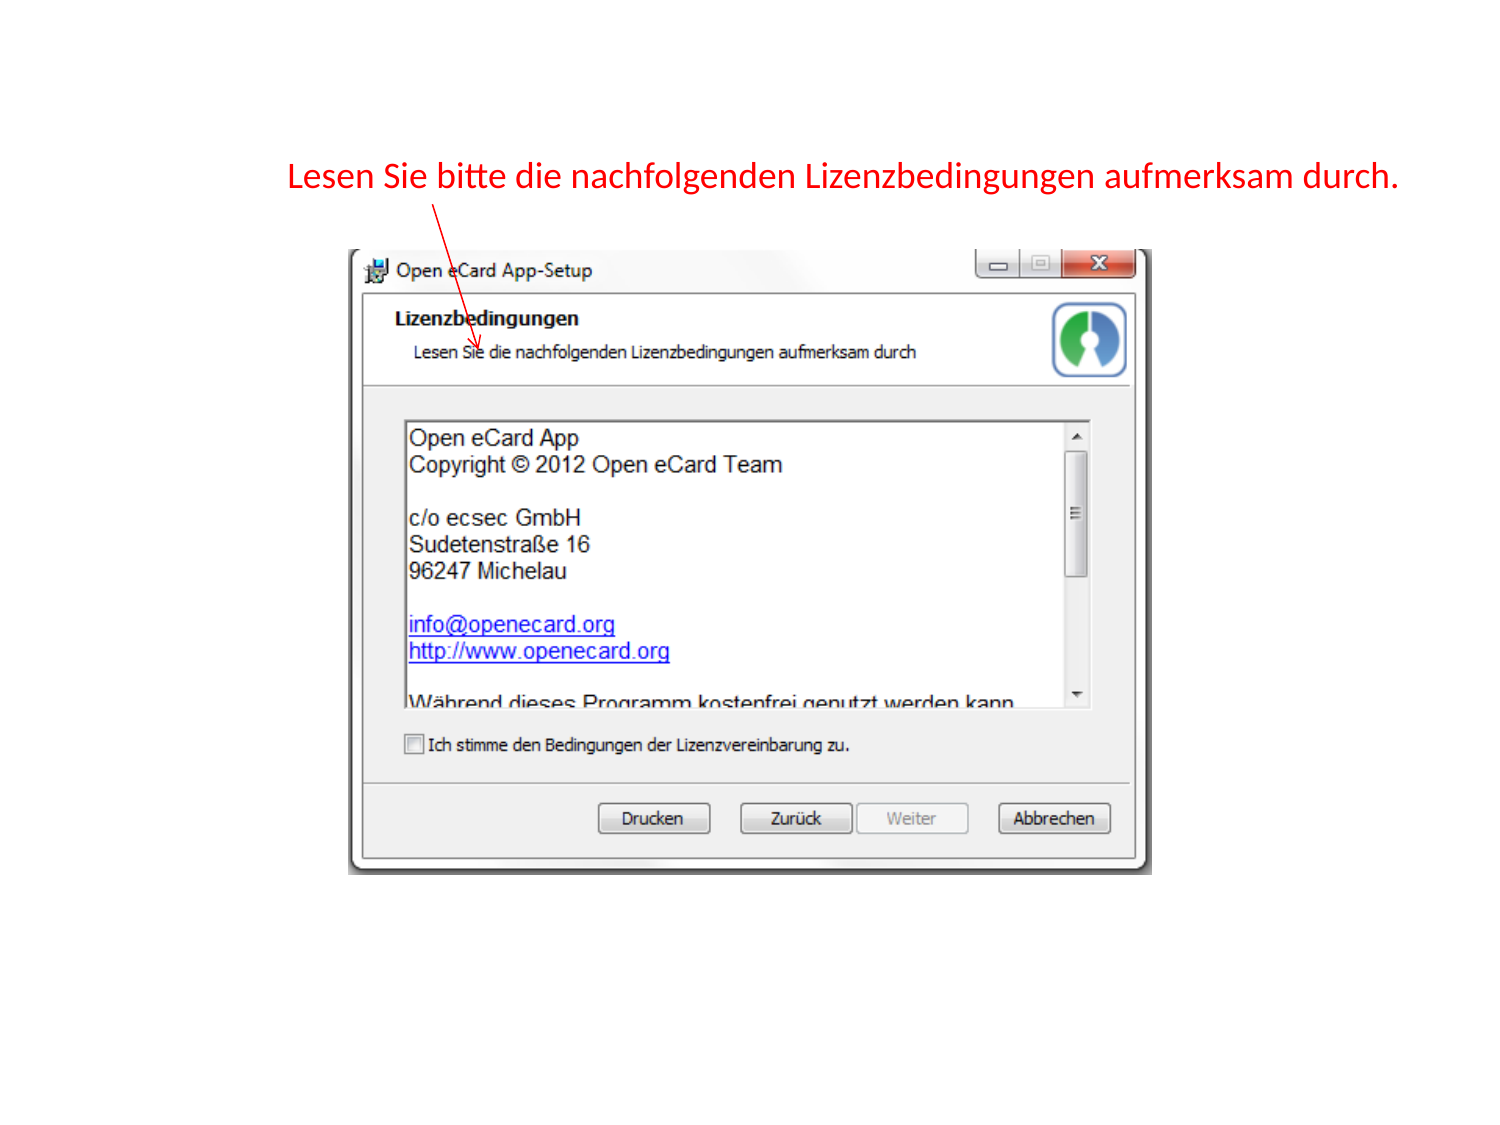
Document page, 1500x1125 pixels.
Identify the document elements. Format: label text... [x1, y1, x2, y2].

text_box Lesen Sie bitte die nachfolgenden Lizenzbedingungen aufmerksam durch. [272, 143, 1417, 204]
picture [348, 249, 1152, 876]
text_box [432, 203, 479, 351]
